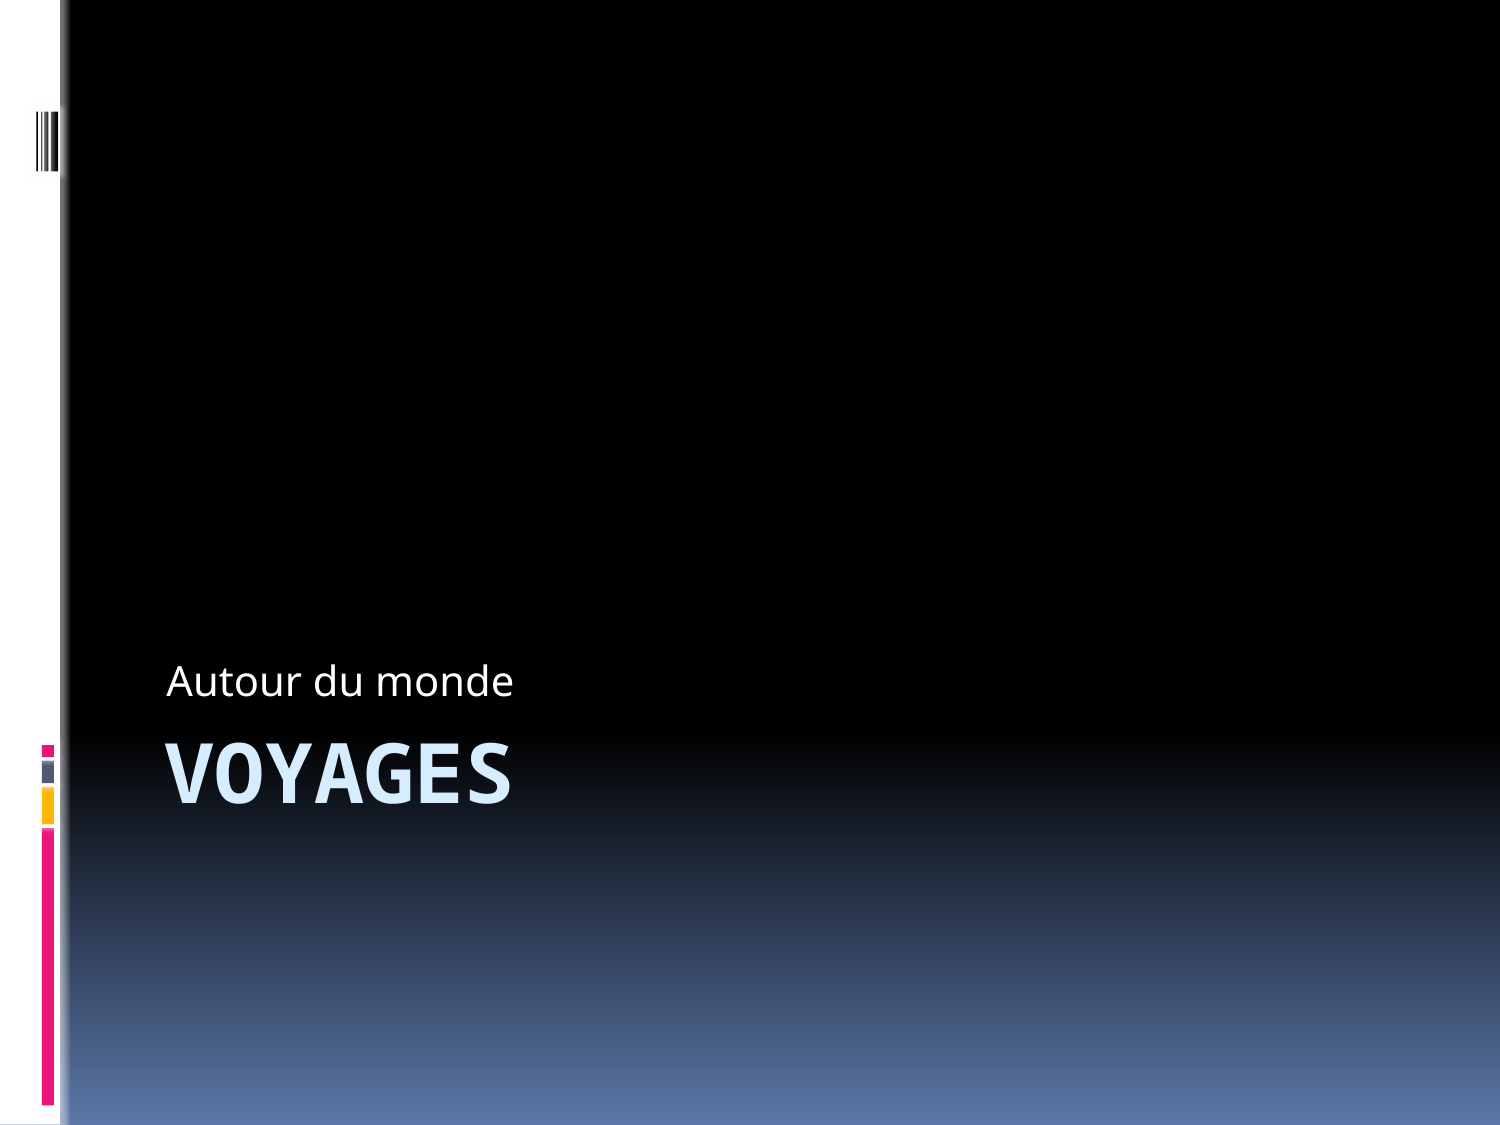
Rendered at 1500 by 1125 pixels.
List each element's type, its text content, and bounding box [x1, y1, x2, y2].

subtitle Autour du monde [150, 464, 1425, 713]
title Voyages [150, 713, 1425, 1037]
